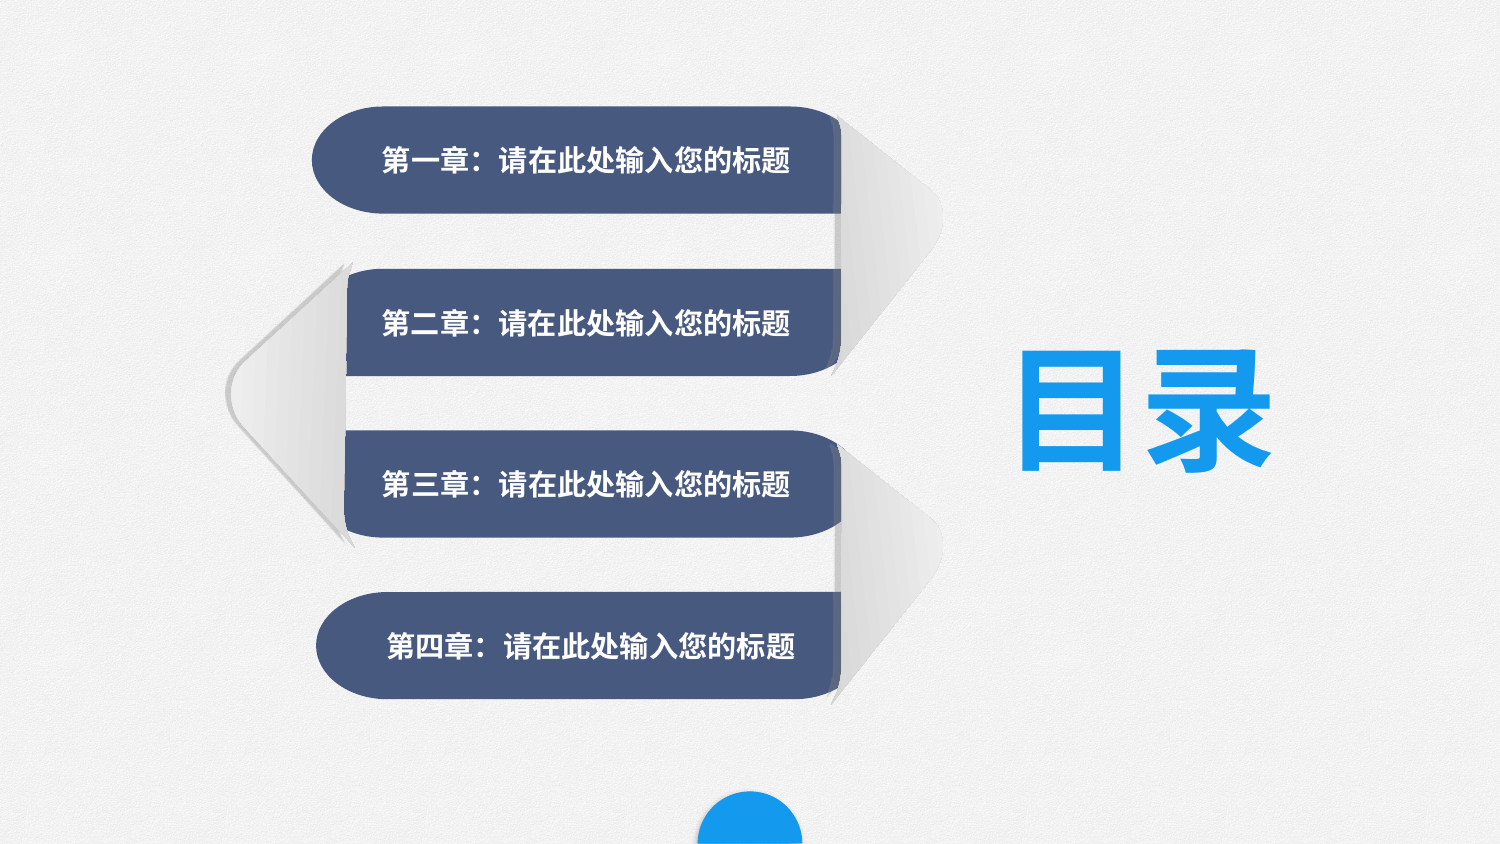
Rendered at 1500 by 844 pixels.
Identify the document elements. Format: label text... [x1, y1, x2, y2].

text_box 目录 [988, 315, 1294, 496]
text_box 第三章：请在此处输入您的标题 [344, 430, 838, 538]
text_box [231, 262, 355, 548]
text_box 第一章：请在此处输入您的标题 [311, 106, 834, 214]
text_box 第二章：请在此处输入您的标题 [346, 268, 833, 377]
text_box [831, 444, 943, 705]
text_box [831, 115, 943, 376]
text_box 第四章：请在此处输入您的标题 [316, 591, 833, 700]
picture [0, 0, 1500, 844]
